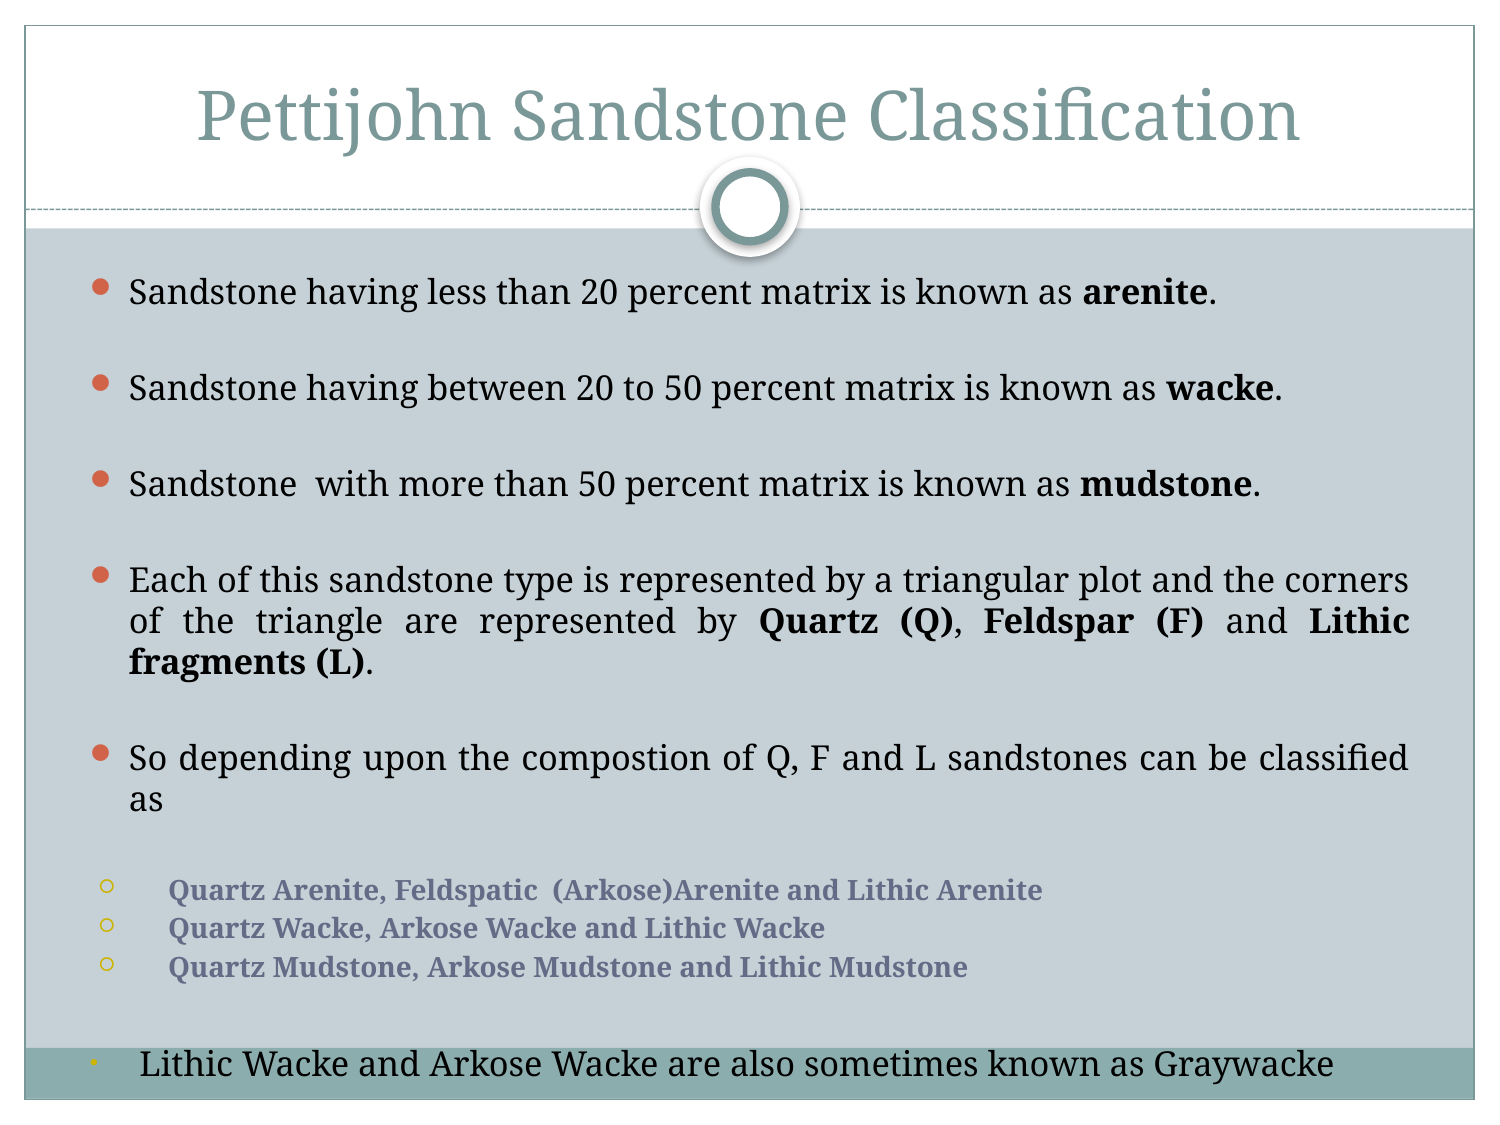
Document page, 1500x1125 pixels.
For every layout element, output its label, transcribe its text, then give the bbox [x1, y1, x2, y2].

list Sandstone having less than 20 percent matrix is known as arenite. Sandstone having between 20 to 50 percent matrix is known as wacke. Sandstone with more than 50 percent matrix is known as mudstone. Each of this sandstone type is represented by a triangular plot and the corners of the triangle are represented by Quartz (Q), Feldspar (F) and Lithic fragments (L). So depending upon the compostion of Q, F and L sandstones can be classified as Quartz Arenite, Feldspatic (Arkose)Arenite and Lithic Arenite Quartz Wacke, Arkose Wacke and Lithic Wacke Quartz Mudstone, Arkose Mudstone and Lithic Mudstone Lithic Wacke and Arkose Wacke are also sometimes known as Graywacke [75, 262, 1425, 1100]
title Pettijohn Sandstone Classification [49, 37, 1450, 162]
